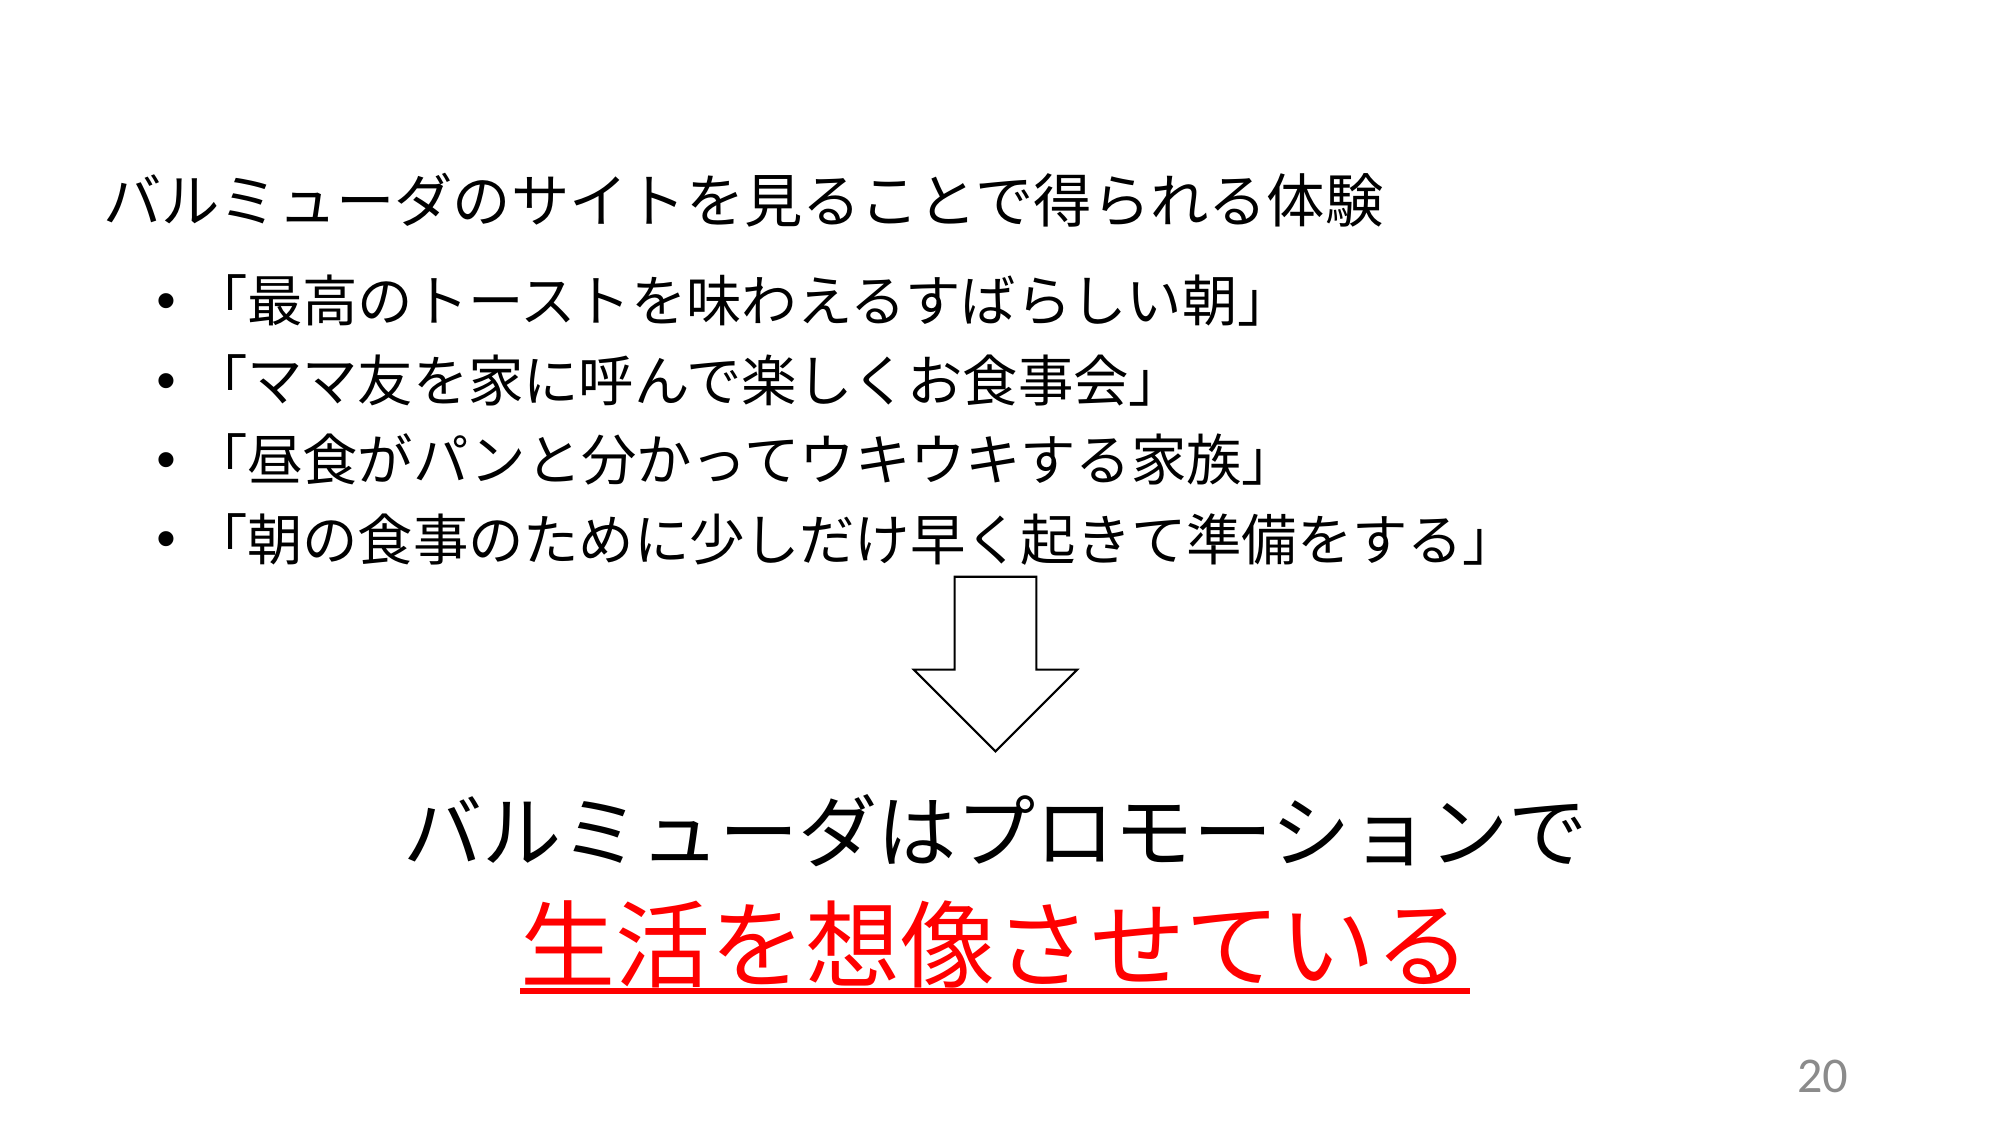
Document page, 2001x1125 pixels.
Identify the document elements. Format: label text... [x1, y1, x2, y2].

list 「最高のトーストを味わえるすばらしい朝」 「ママ友を家に呼んで楽しくお食事会」 「昼食がパンと分かってウキウキする家族」 「朝の食事のために少しだけ早く起きて準備をする」 バルミューダはプロモーションで 生活を想像させている [141, 266, 1850, 1013]
text_box [911, 575, 1080, 753]
slide_number 20 [1412, 1042, 1863, 1103]
text_box バルミューダのサイトを見ることで得られる体験 [88, 156, 1739, 242]
